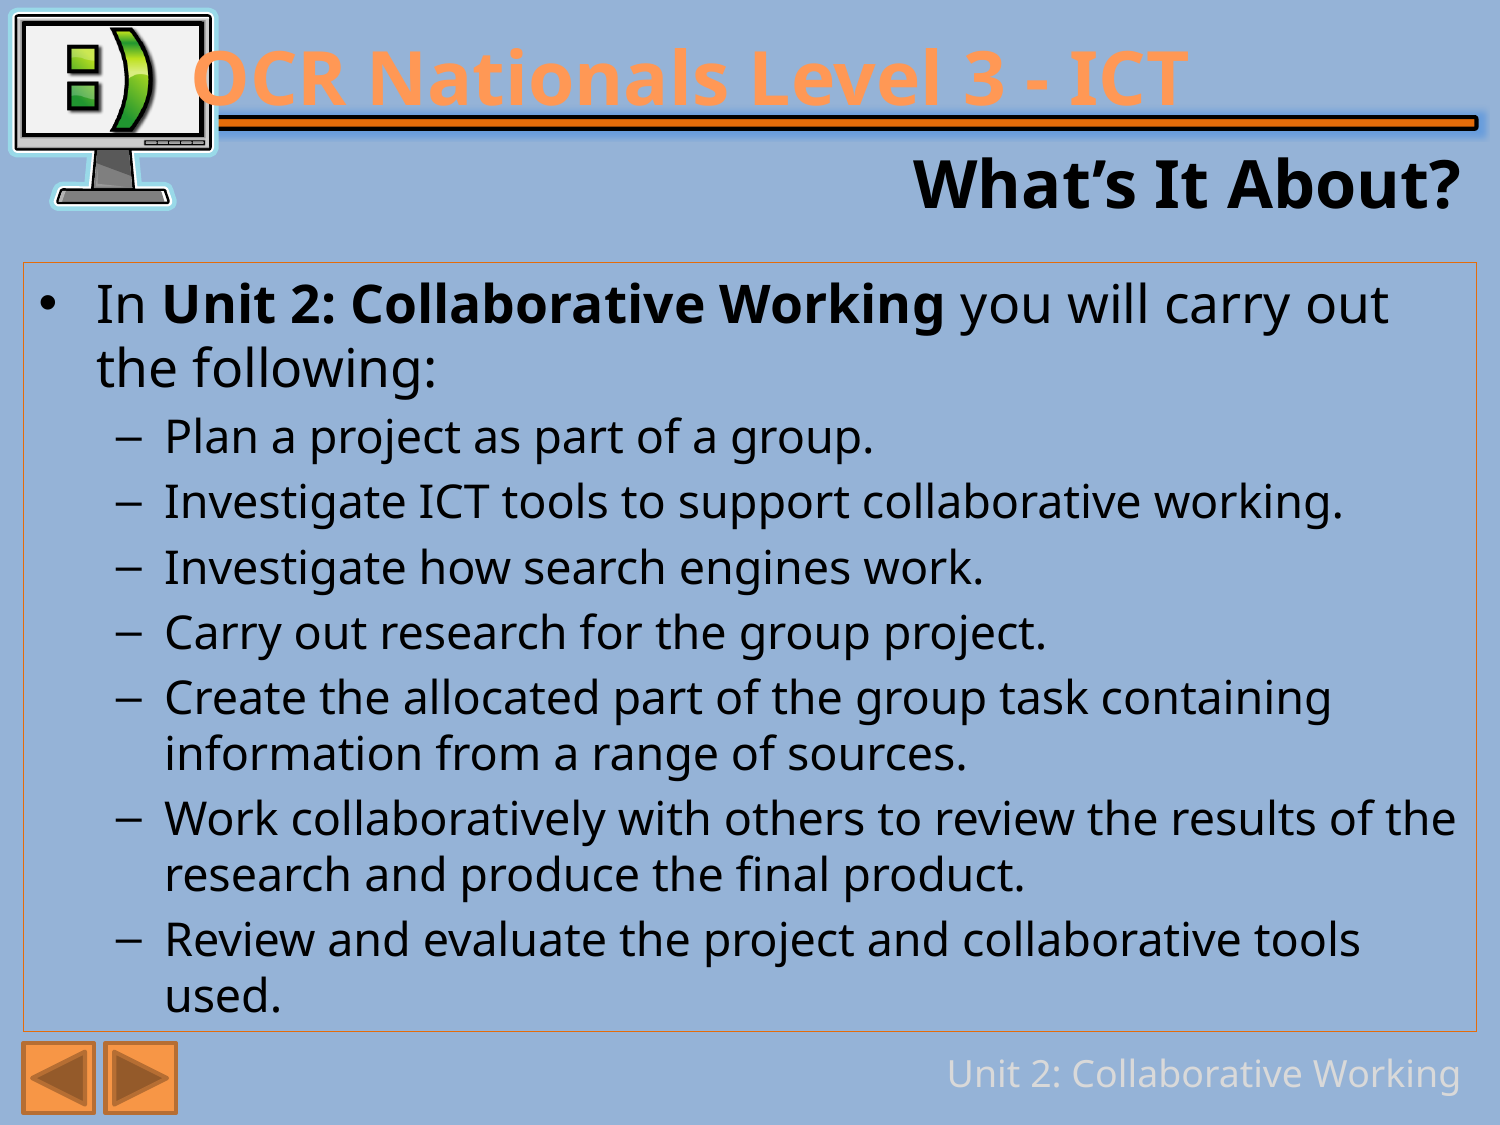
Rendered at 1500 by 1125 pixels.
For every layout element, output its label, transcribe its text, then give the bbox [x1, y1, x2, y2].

title What’s It About? [187, 117, 1477, 247]
picture [48, 21, 172, 139]
list In Unit 2: Collaborative Working you will carry out the following: Plan a project as part of a group. Investigate ICT tools to support collaborative working. Investigate how search engines work. Carry out research for the group project. Create the allocated part of the group task containing information from a range of sources. Work collaboratively with others to review the results of the research and produce the final product. Review and evaluate the project and collaborative tools used. [23, 262, 1477, 1032]
